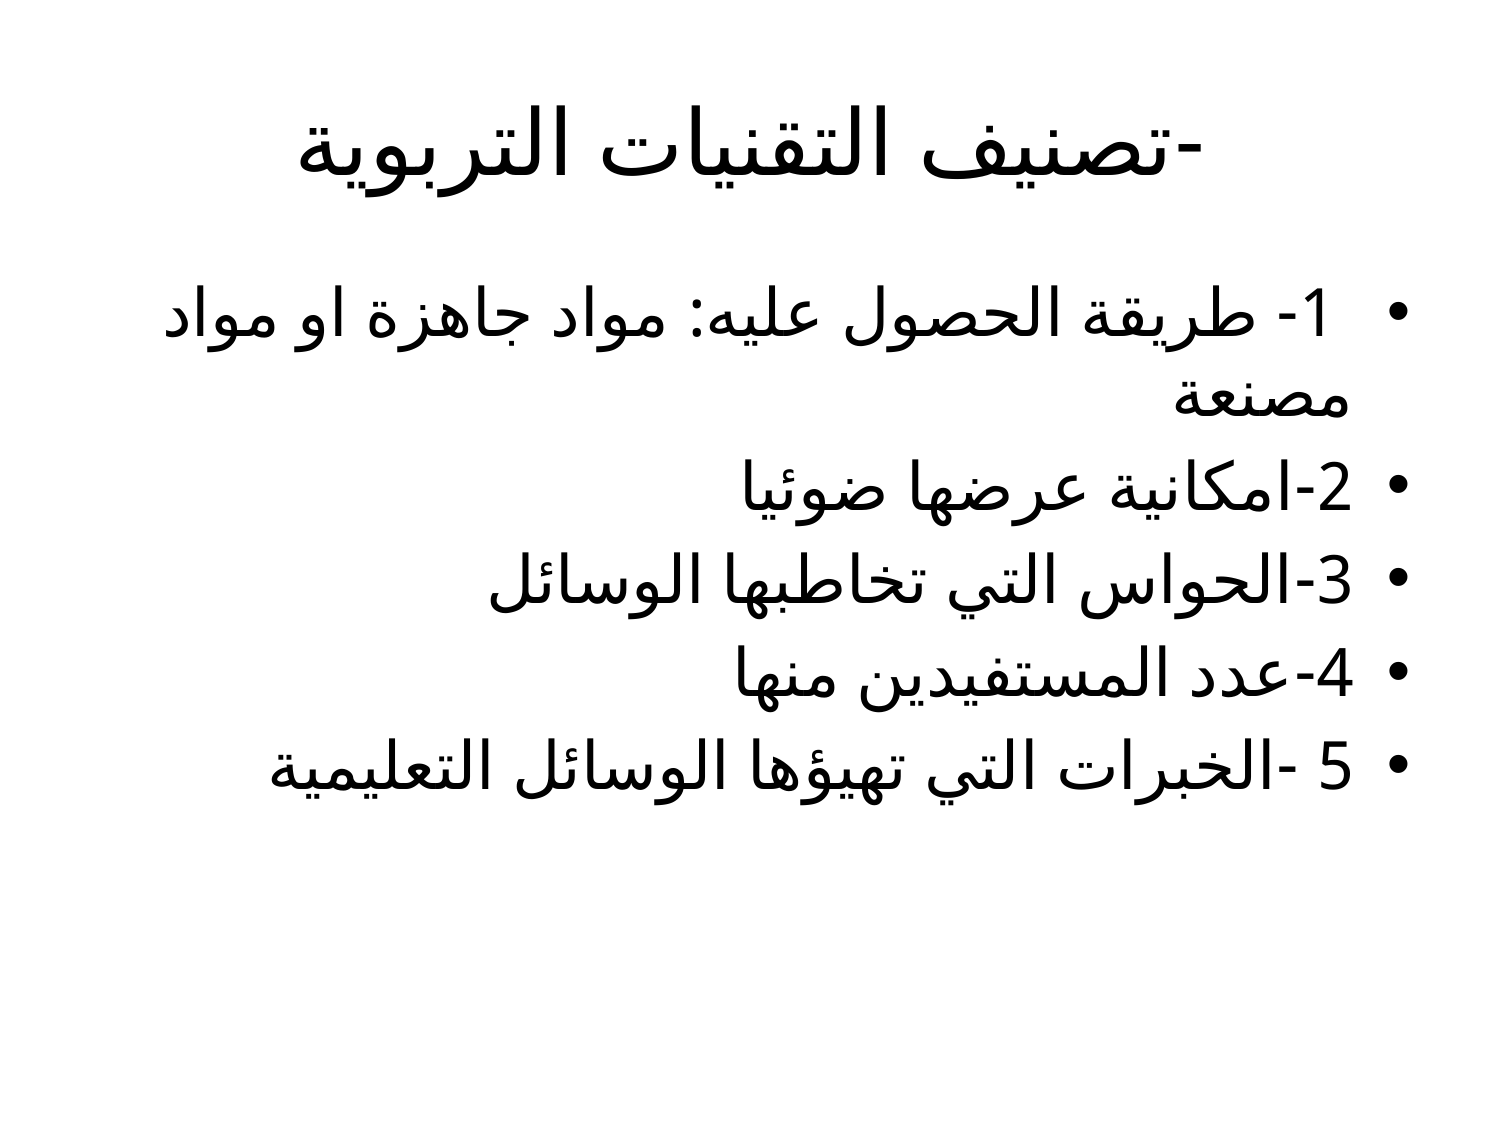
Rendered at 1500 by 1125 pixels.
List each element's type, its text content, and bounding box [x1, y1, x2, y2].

title -تصنيف التقنيات التربوية [75, 45, 1425, 233]
list 1- طريقة الحصول عليه: مواد جاهزة او مواد مصنعة 2-امكانية عرضها ضوئيا 3-الحواس التي تخاطبها الوسائل 4-عدد المستفيدين منها 5 -الخبرات التي تهيؤها الوسائل التعليمية [75, 262, 1425, 1005]
